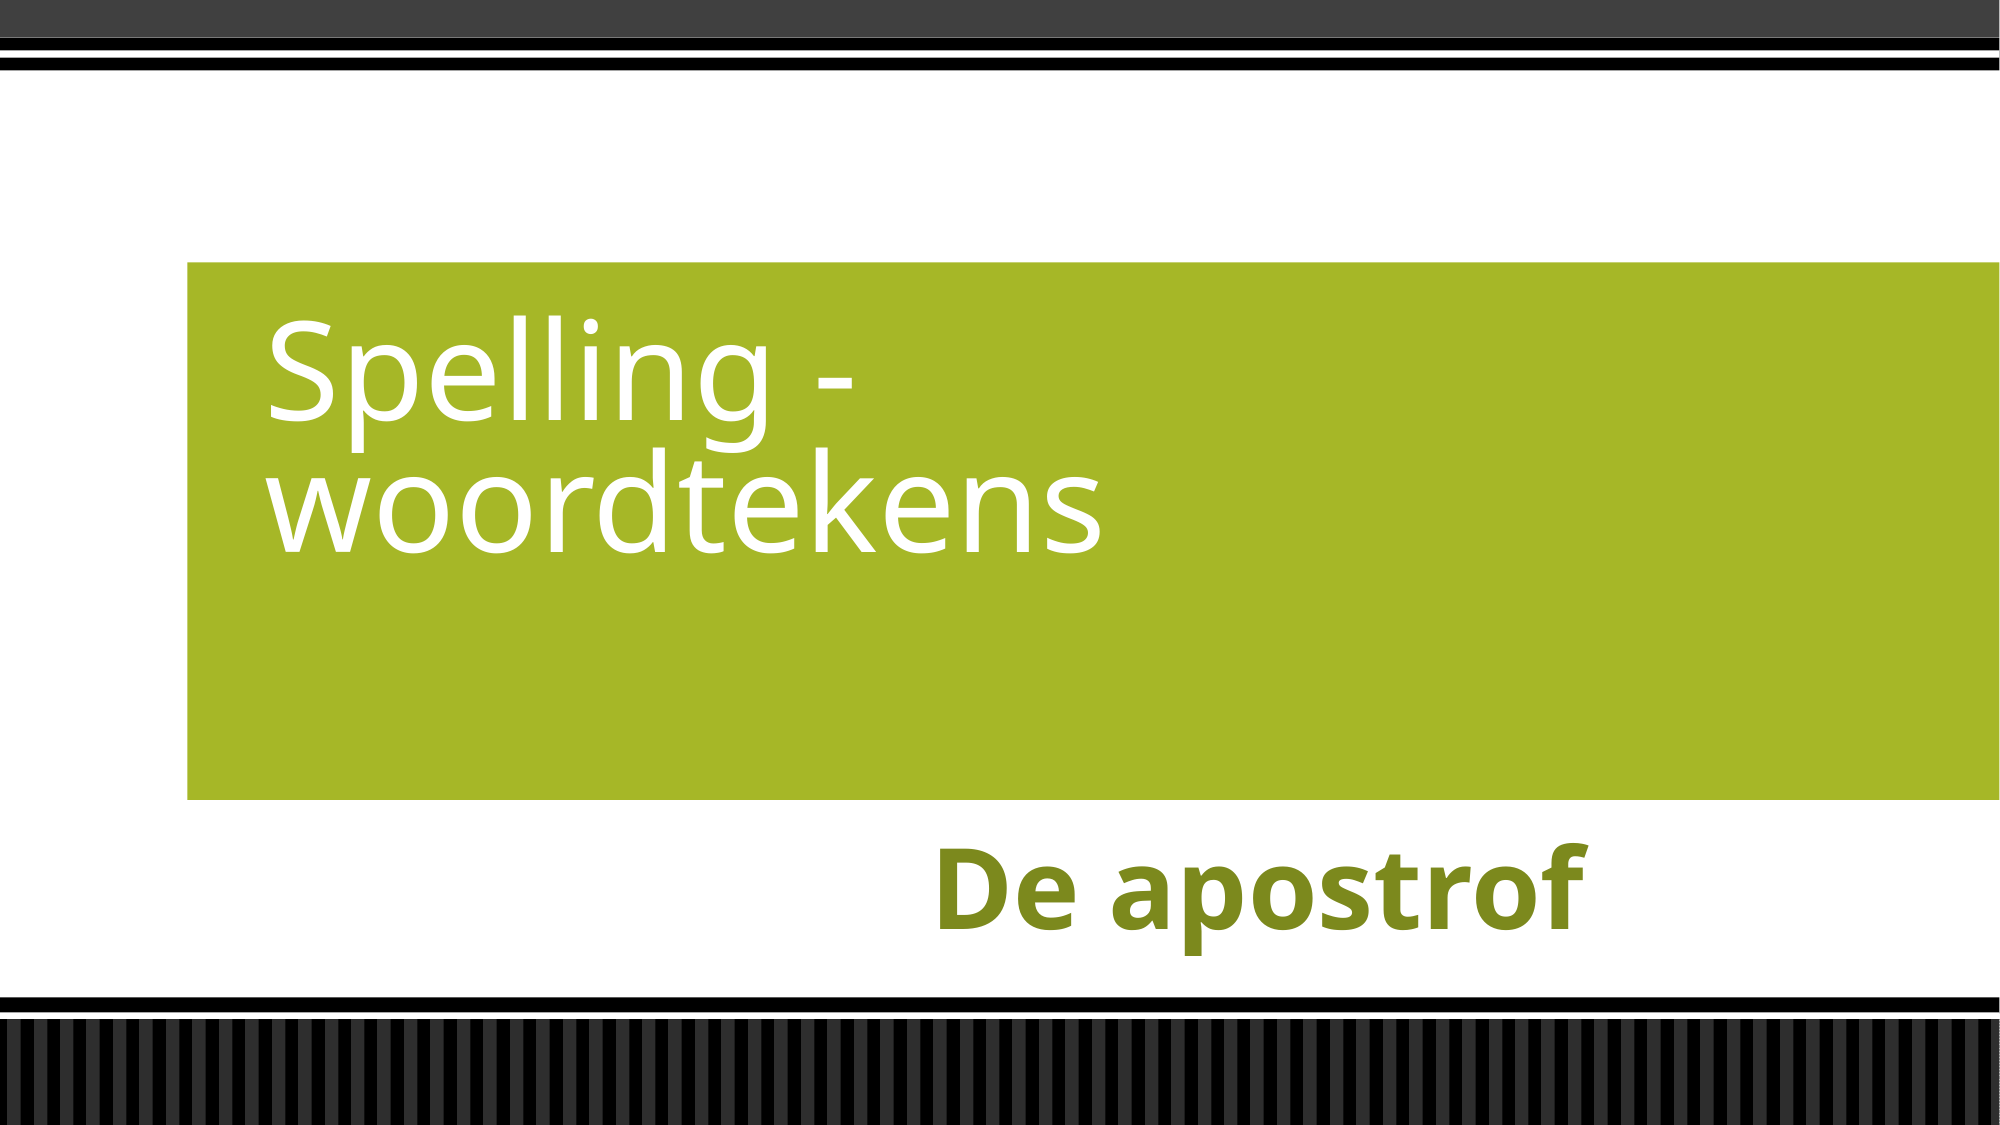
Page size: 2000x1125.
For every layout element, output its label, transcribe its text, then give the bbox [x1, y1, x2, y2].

subtitle De apostrof [249, 825, 1600, 963]
title Spelling - woordtekens [249, 312, 1750, 587]
